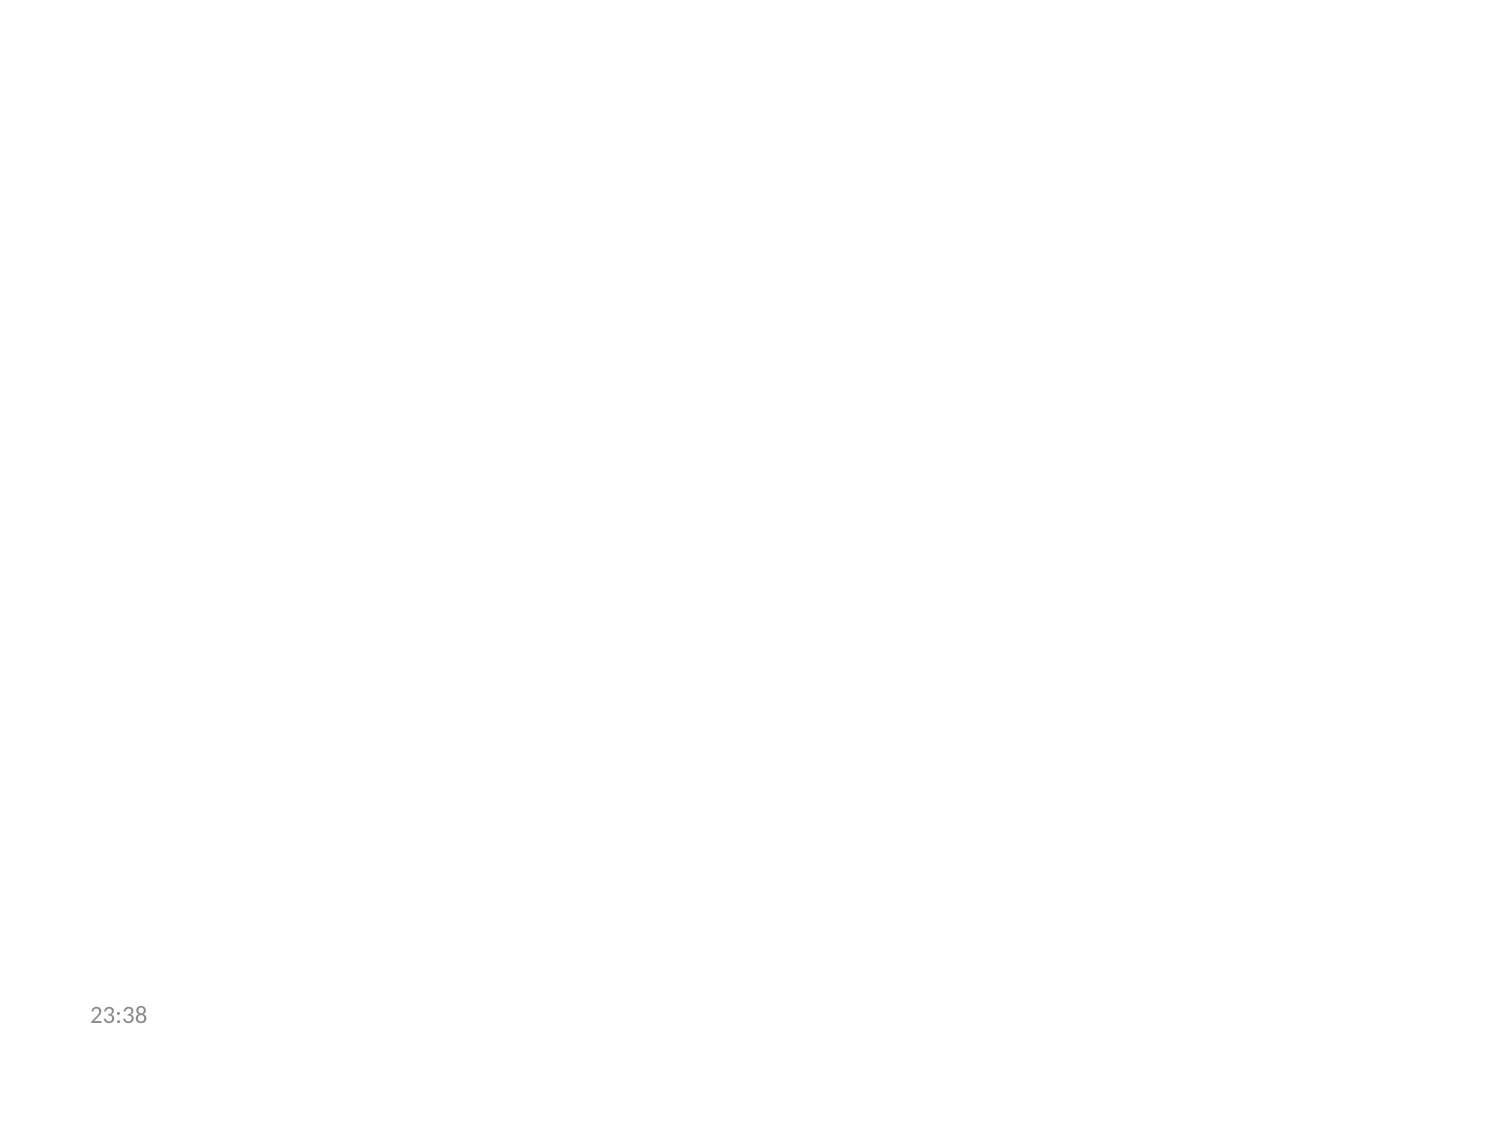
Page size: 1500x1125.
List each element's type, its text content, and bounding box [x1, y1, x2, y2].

text_box 15:35 [75, 983, 425, 1044]
